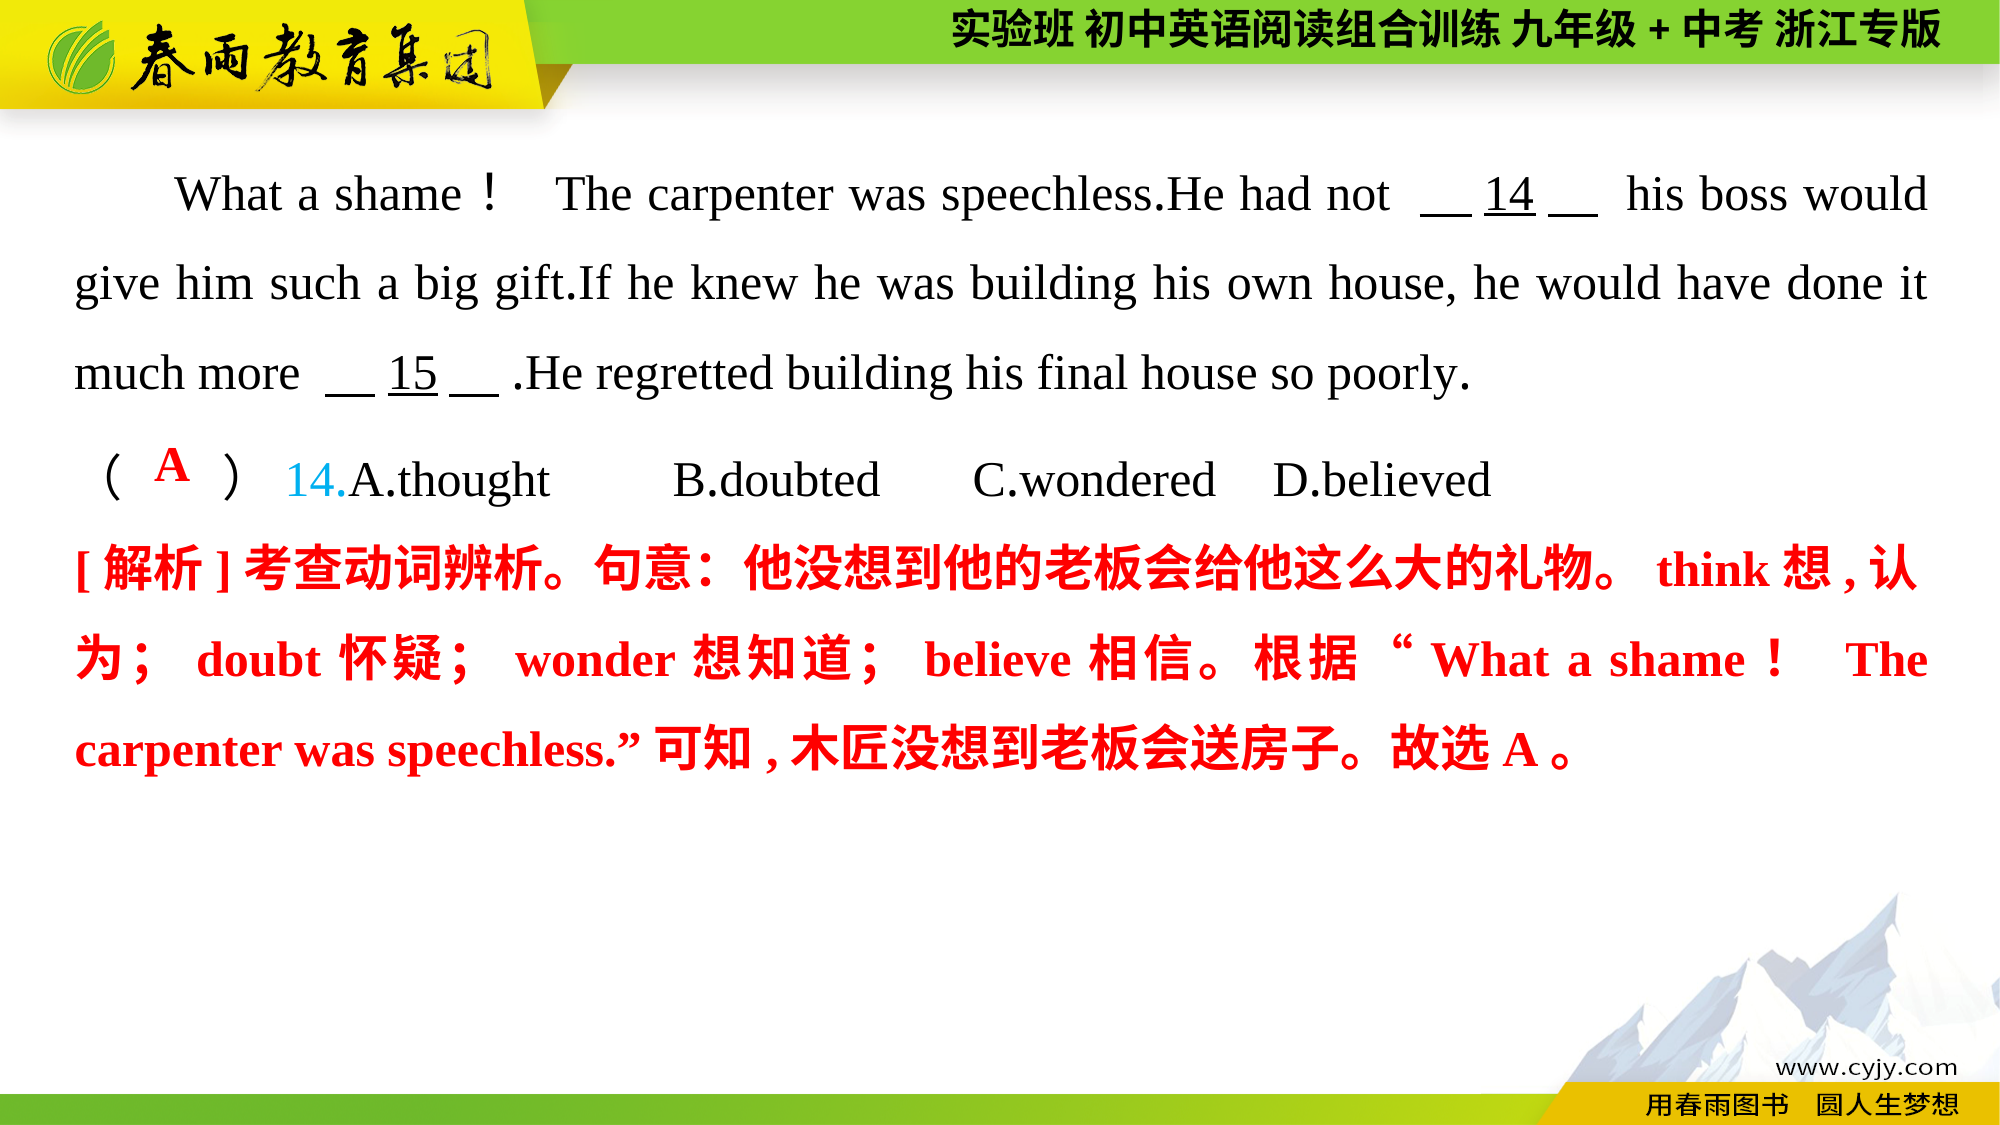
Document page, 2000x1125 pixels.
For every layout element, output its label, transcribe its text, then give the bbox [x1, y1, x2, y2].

picture [0, 0, 2000, 1125]
text_box [解析]考查动词辨析。句意：他没想到他的老板会给他这么大的礼物。think想,认 为；doubt怀疑；wonder想知道；believe相信。根据“What a shame！ The carpenter was speechless.”可知,木匠没想到老板会送房子。故选A。 [59, 498, 1944, 784]
text_box （ ）14.A.thought B.doubted C.wondered D.believed [57, 408, 1942, 514]
text_box A [139, 423, 206, 499]
list What a shame！ The carpenter was speechless.He had not 14 his boss would give him such a big gift.If he knew he was building his own house, he would have done it much more 15 .He regretted building his final house so poorly. [59, 122, 1944, 399]
